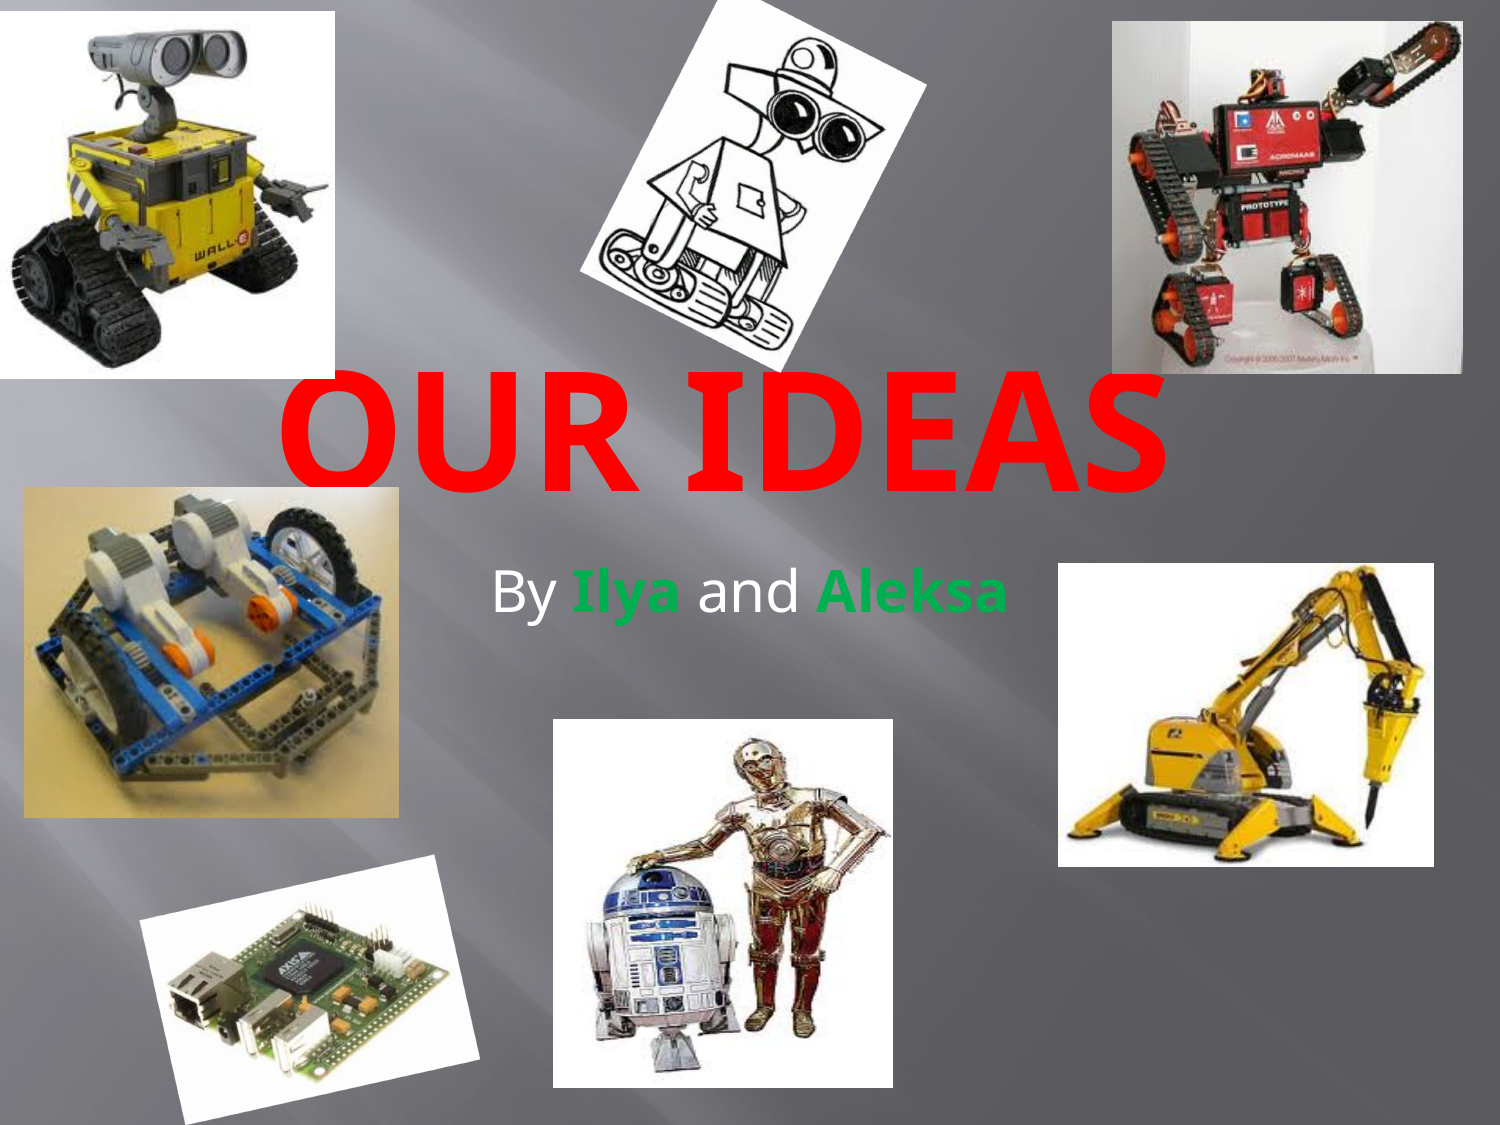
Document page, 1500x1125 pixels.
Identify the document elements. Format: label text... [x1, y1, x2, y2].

picture [553, 719, 894, 1088]
picture [0, 11, 335, 380]
picture [1112, 21, 1463, 374]
subtitle By Ilya and Aleksa [439, 546, 1275, 834]
title Our ideas [69, 224, 1420, 525]
picture [24, 487, 399, 818]
picture [1058, 563, 1434, 867]
picture [140, 855, 479, 1124]
picture [581, 0, 926, 372]
